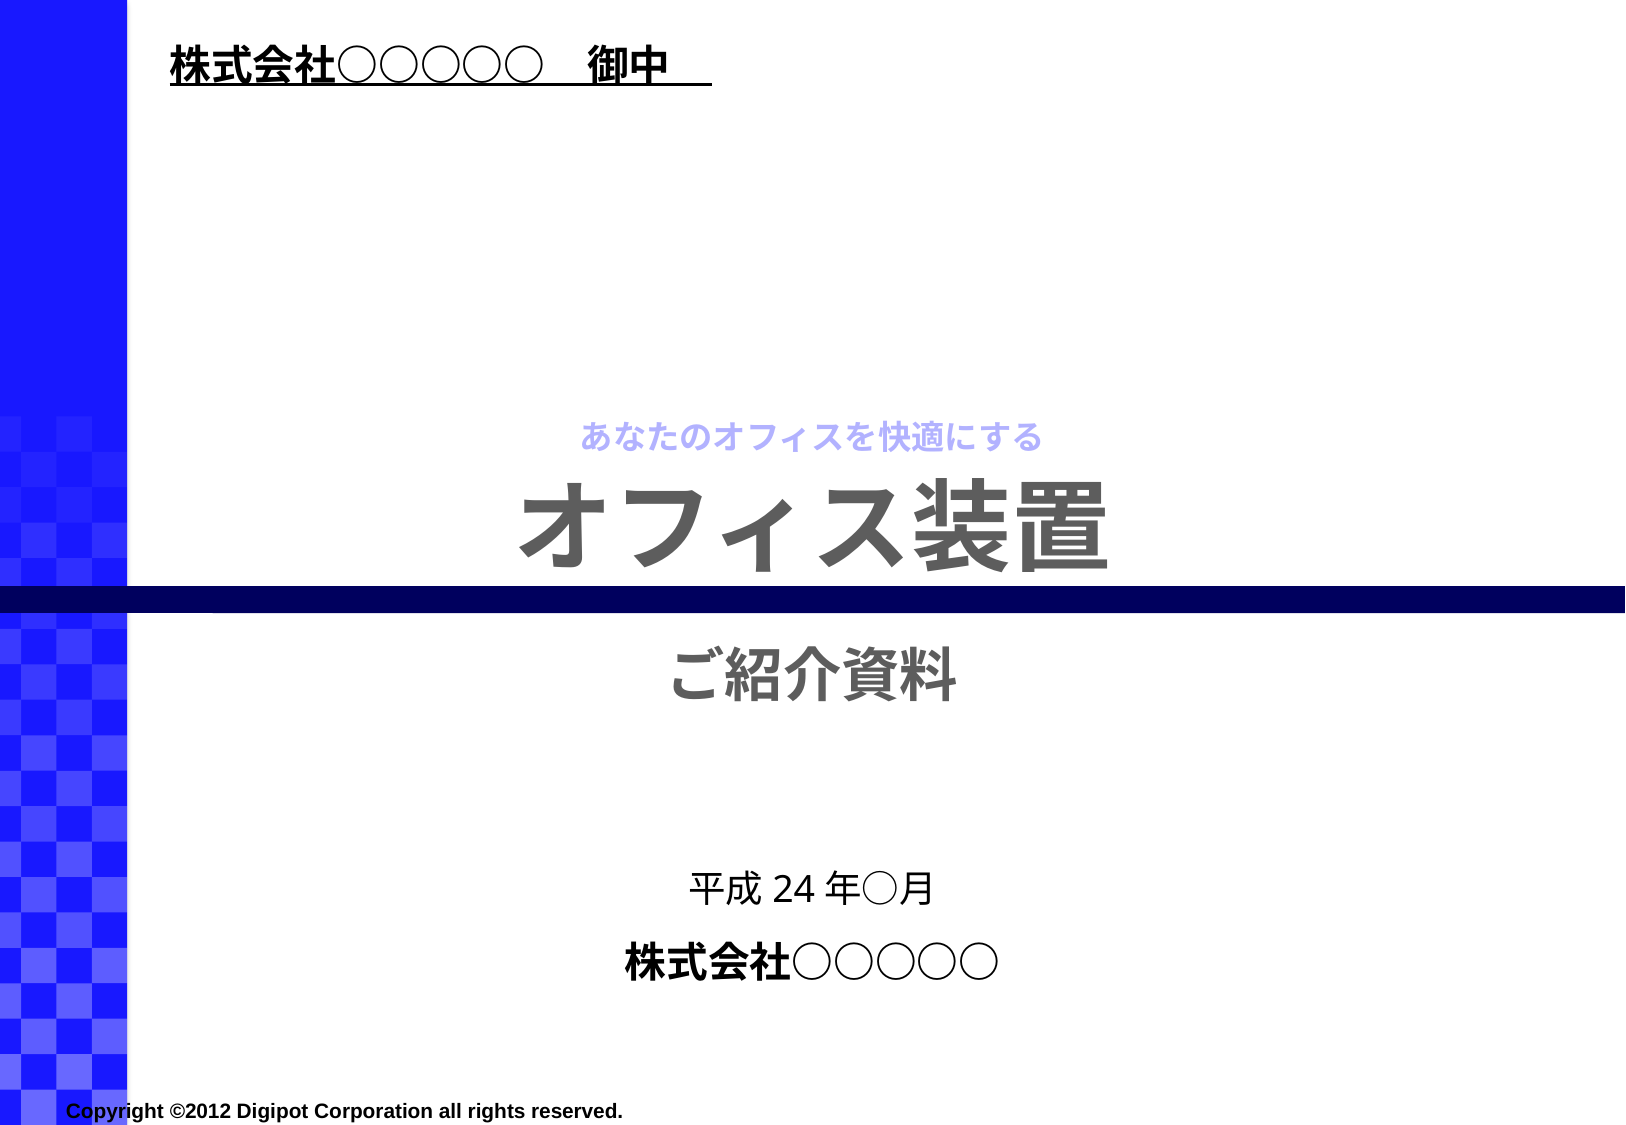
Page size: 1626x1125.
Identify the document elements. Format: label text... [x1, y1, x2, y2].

text_box あなたのオフィスを快適にする [0, 408, 1625, 464]
text_box 平成24年○月 [0, 857, 1625, 918]
text_box 株式会社○○○○○ 御中 [154, 31, 728, 96]
text_box ご紹介資料 [0, 630, 1625, 716]
text_box オフィス装置 [0, 464, 1625, 586]
text_box [0, 586, 1625, 609]
text_box 株式会社○○○○○ [0, 928, 1625, 994]
